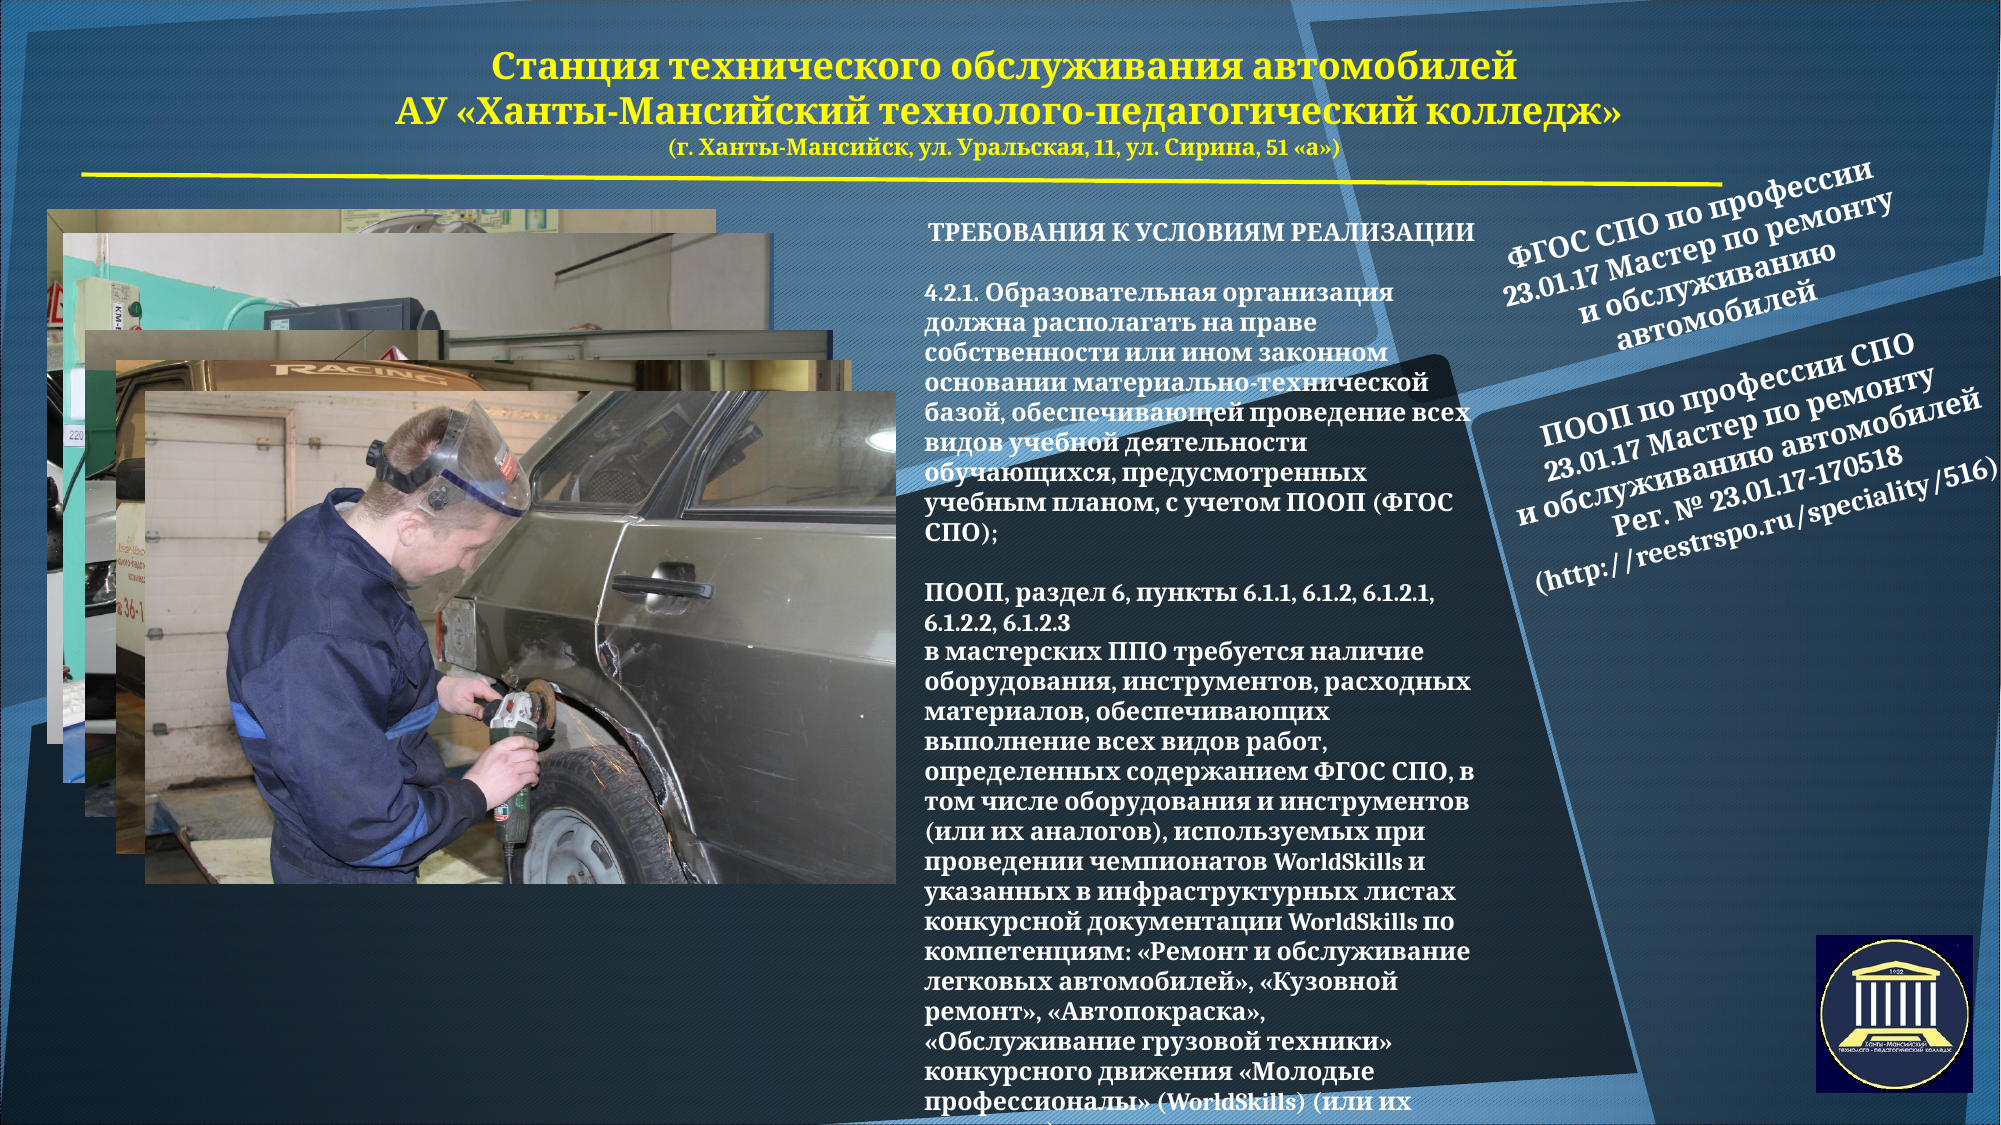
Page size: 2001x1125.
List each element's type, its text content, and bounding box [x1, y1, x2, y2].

picture [1816, 935, 1973, 1093]
text_box Станция технического обслуживания автомобилей АУ «Ханты-Мансийский технолого-педагогический колледж» (г. Ханты-Мансийск, ул. Уральская, 11, ул. Сирина, 51 «а») [101, 34, 1908, 168]
text_box ТРЕБОВАНИЯ К УСЛОВИЯМ РЕАЛИЗАЦИИ 4.2.1. Образовательная организация должна располагать на праве собственности или ином законном основании материально-технической базой, обеспечивающей проведение всех видов учебной деятельности обучающихся, предусмотренных учебным планом, с учетом ПООП (ФГОС СПО); ПООП, раздел 6, пункты 6.1.1, 6.1.2, 6.1.2.1, 6.1.2.2, 6.1.2.3 в мастерских ППО требуется наличие оборудования, инструментов, расходных материалов, обеспечивающих выполнение всех видов работ, определенных содержанием ФГОС СПО, в том числе оборудования и инструментов (или их аналогов), используемых при проведении чемпионатов WorldSkills и указанных в инфраструктурных листах конкурсной документации WorldSkills по компетенциям: «Ремонт и обслуживание легковых автомобилей», «Кузовной ремонт», «Автопокраска», «Обслуживание грузовой техники» конкурсного движения «Молодые профессионалы» (WorldSkills) (или их аналогов). [909, 209, 1495, 1125]
text_box ФГОС СПО по профессии 23.01.17 Мастер по ремонту и обслуживанию автомобилей [1495, 155, 1941, 395]
picture [47, 209, 896, 884]
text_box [81, 174, 1723, 185]
text_box ПООП по профессии СПО 23.01.17 Мастер по ремонту и обслуживанию автомобилей Рег. № 23.01.17-170518 (http://reestrspo.ru/speciality/516) [1495, 297, 2000, 613]
